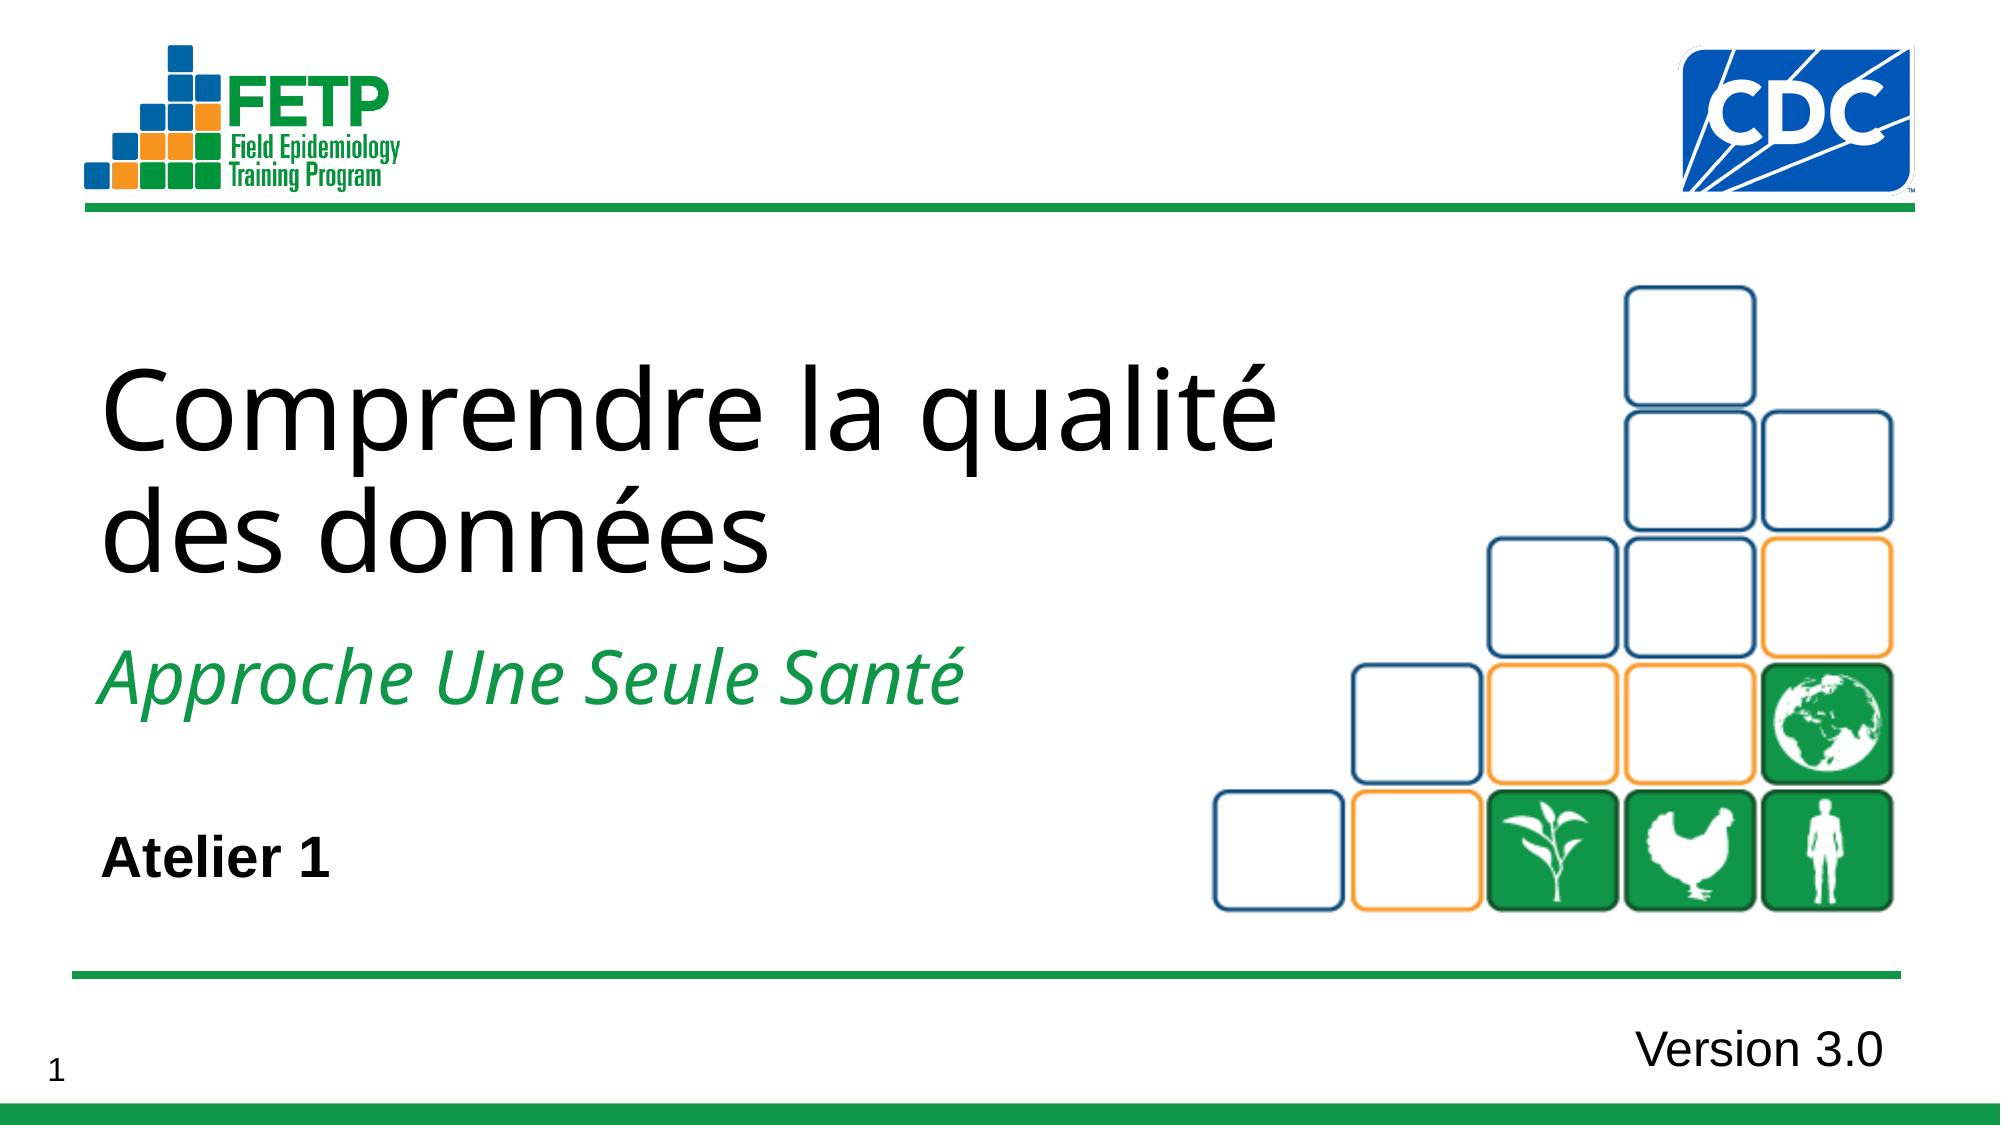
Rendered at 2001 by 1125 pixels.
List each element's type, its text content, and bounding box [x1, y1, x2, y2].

list Atelier 1 [85, 812, 574, 898]
picture [1186, 254, 1915, 928]
picture [84, 45, 400, 192]
list Comprendre la qualité des données [84, 346, 1333, 607]
picture [1678, 45, 1915, 196]
